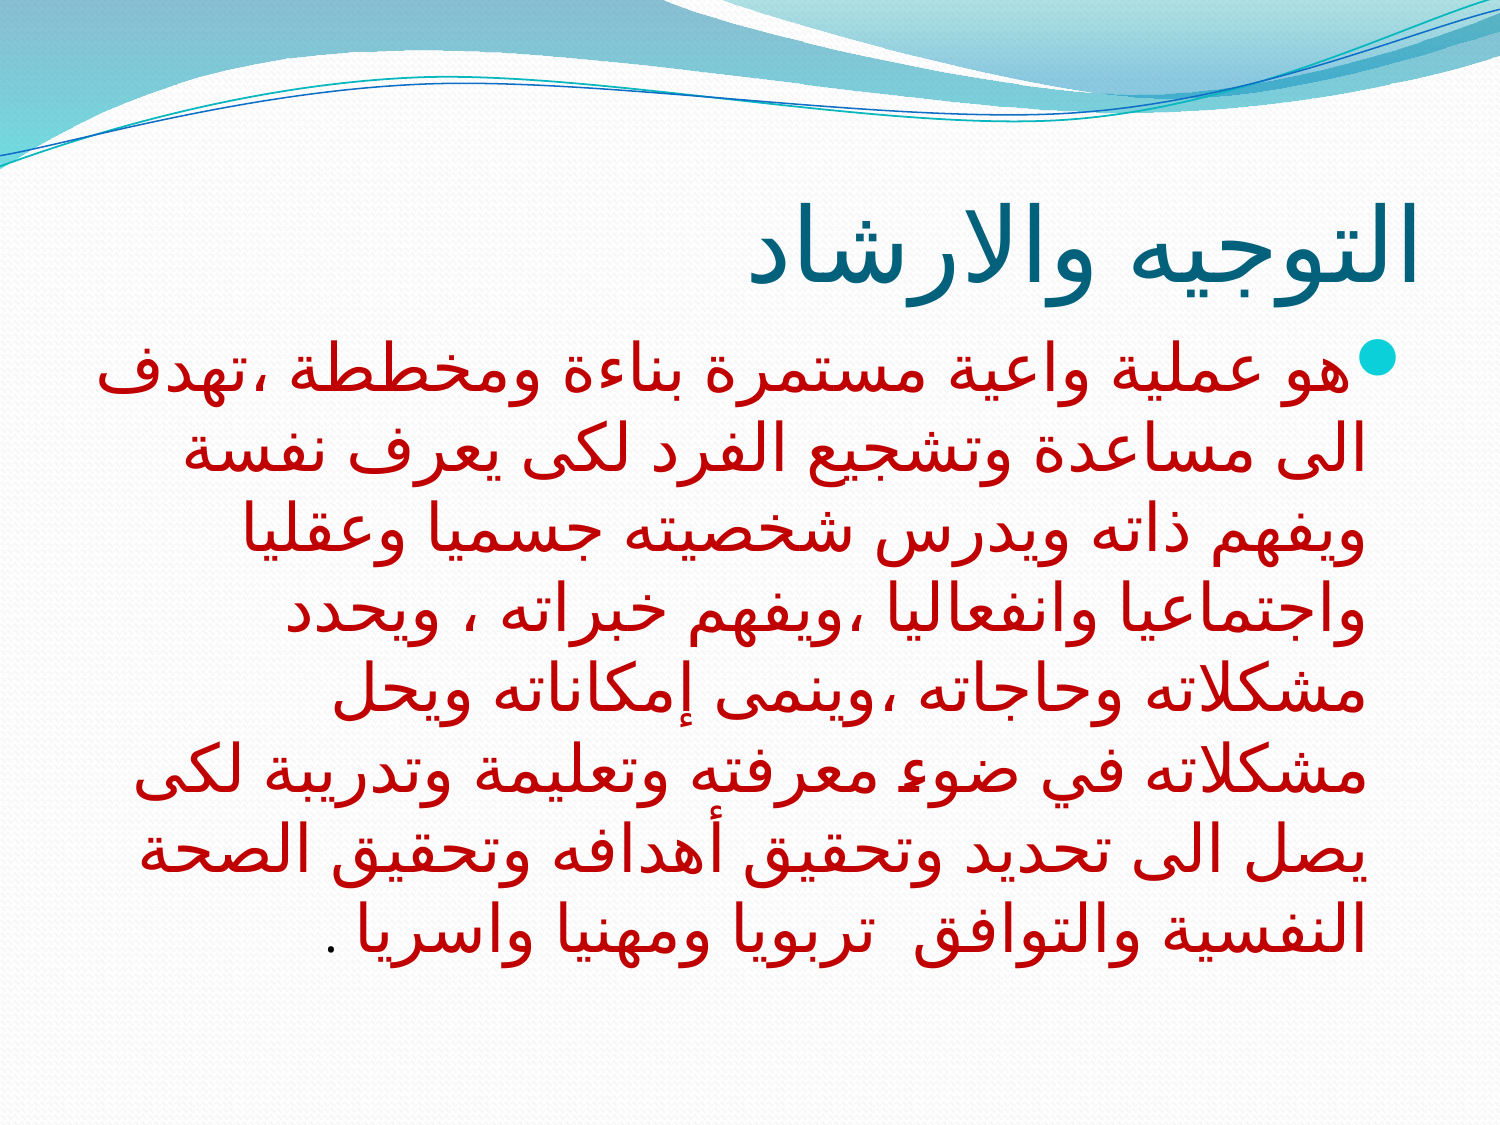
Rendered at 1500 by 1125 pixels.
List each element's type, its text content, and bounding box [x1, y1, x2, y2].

list هو عملية واعية مستمرة بناءة ومخططة ،تهدف الى مساعدة وتشجيع الفرد لكى يعرف نفسة ويفهم ذاته ويدرس شخصيته جسميا وعقليا واجتماعيا وانفعاليا ،ويفهم خبراته ، ويحدد مشكلاته وحاجاته ،وينمى إمكاناته ويحل مشكلاته في ضوء معرفته وتعليمة وتدريبة لكى يصل الى تحديد وتحقيق أهدافه وتحقيق الصحة النفسية والتوافق تربويا ومهنيا واسريا . [75, 317, 1425, 1038]
title التوجيه والارشاد [75, 115, 1425, 303]
